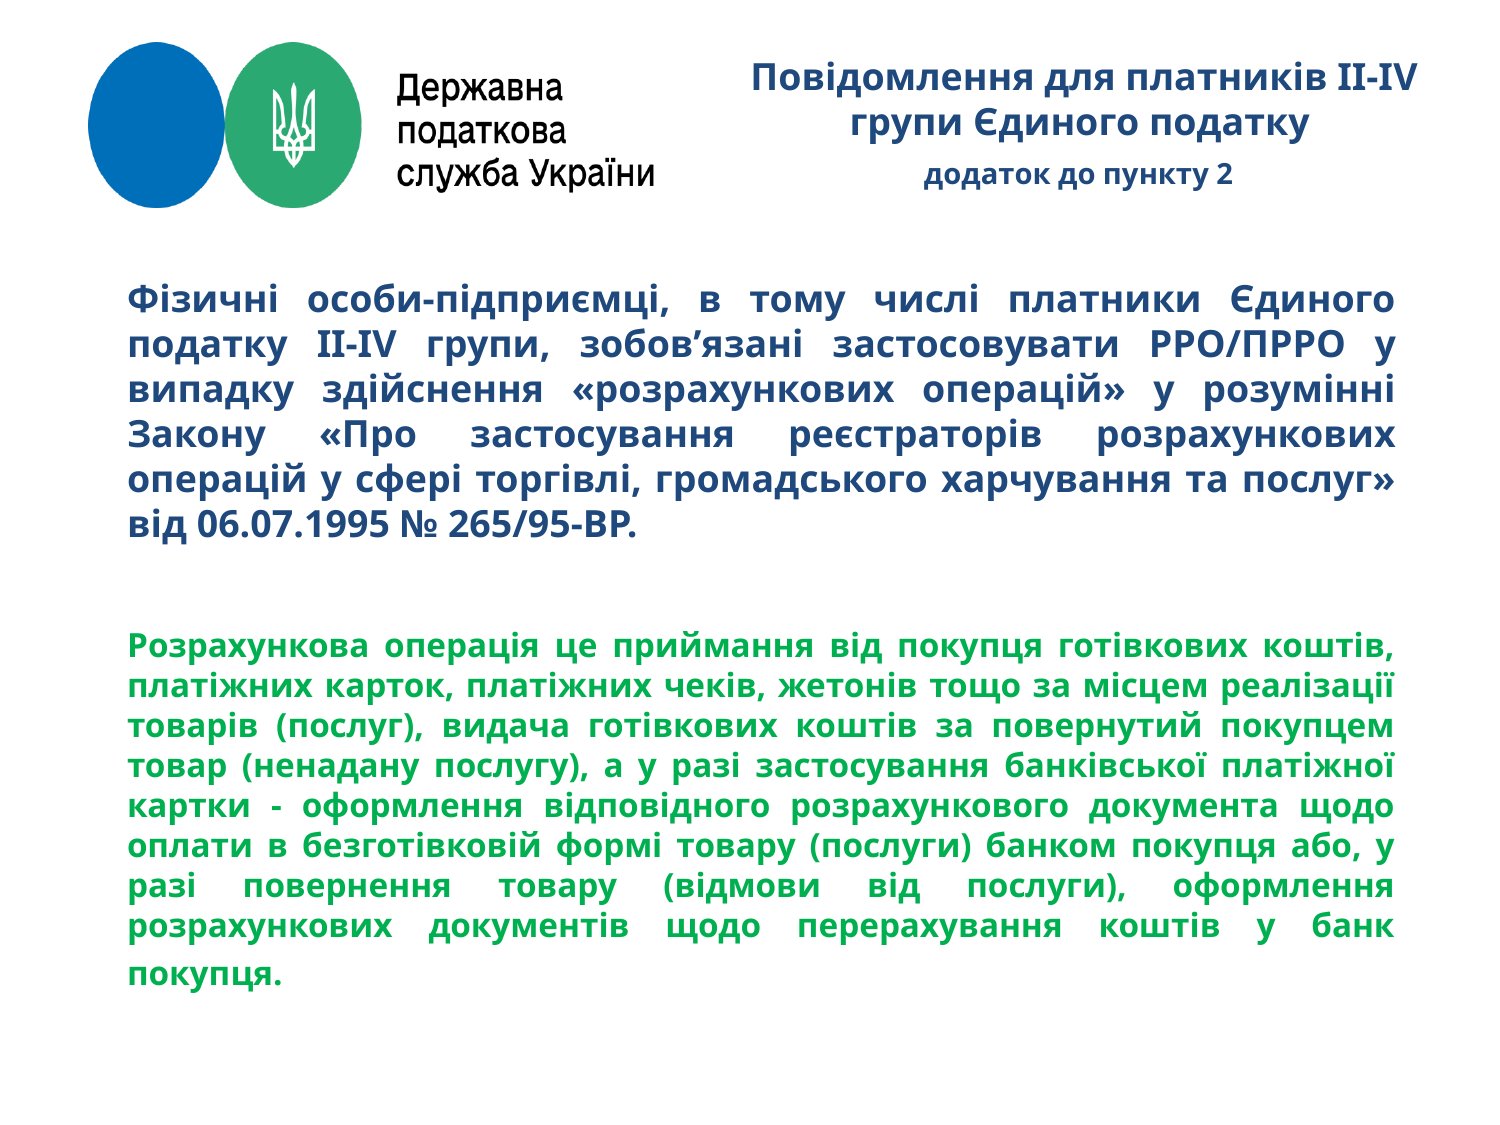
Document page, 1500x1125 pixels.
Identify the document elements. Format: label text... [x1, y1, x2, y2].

text_box Фізичні особи-підприємці, в тому числі платники Єдиного податку ІІ-ІV групи, зобов’язані застосовувати РРО/ПРРО у випадку здійснення «розрахункових операцій» у розумінні Закону «Про застосування реєстраторів розрахункових операцій у сфері торгівлі, громадського харчування та послуг» від 06.07.1995 № 265/95-ВР. Розрахункова операція це приймання від покупця готівкових коштів, платіжних карток, платіжних чеків, жетонів тощо за місцем реалізації товарів (послуг), видача готівкових коштів за повернутий покупцем товар (ненадану послугу), а у разі застосування банківської платіжної картки - оформлення відповідного розрахункового документа щодо оплати в безготівковій формі товару (послуги) банком покупця або, у разі повернення товару (відмови від послуги), оформлення розрахункових документів щодо перерахування коштів у банк покупця. [112, 267, 1412, 1002]
picture [88, 42, 656, 209]
text_box Повідомлення для платників ІІ-ІV групи Єдиного податку додаток до пункту 2 [735, 58, 1433, 232]
